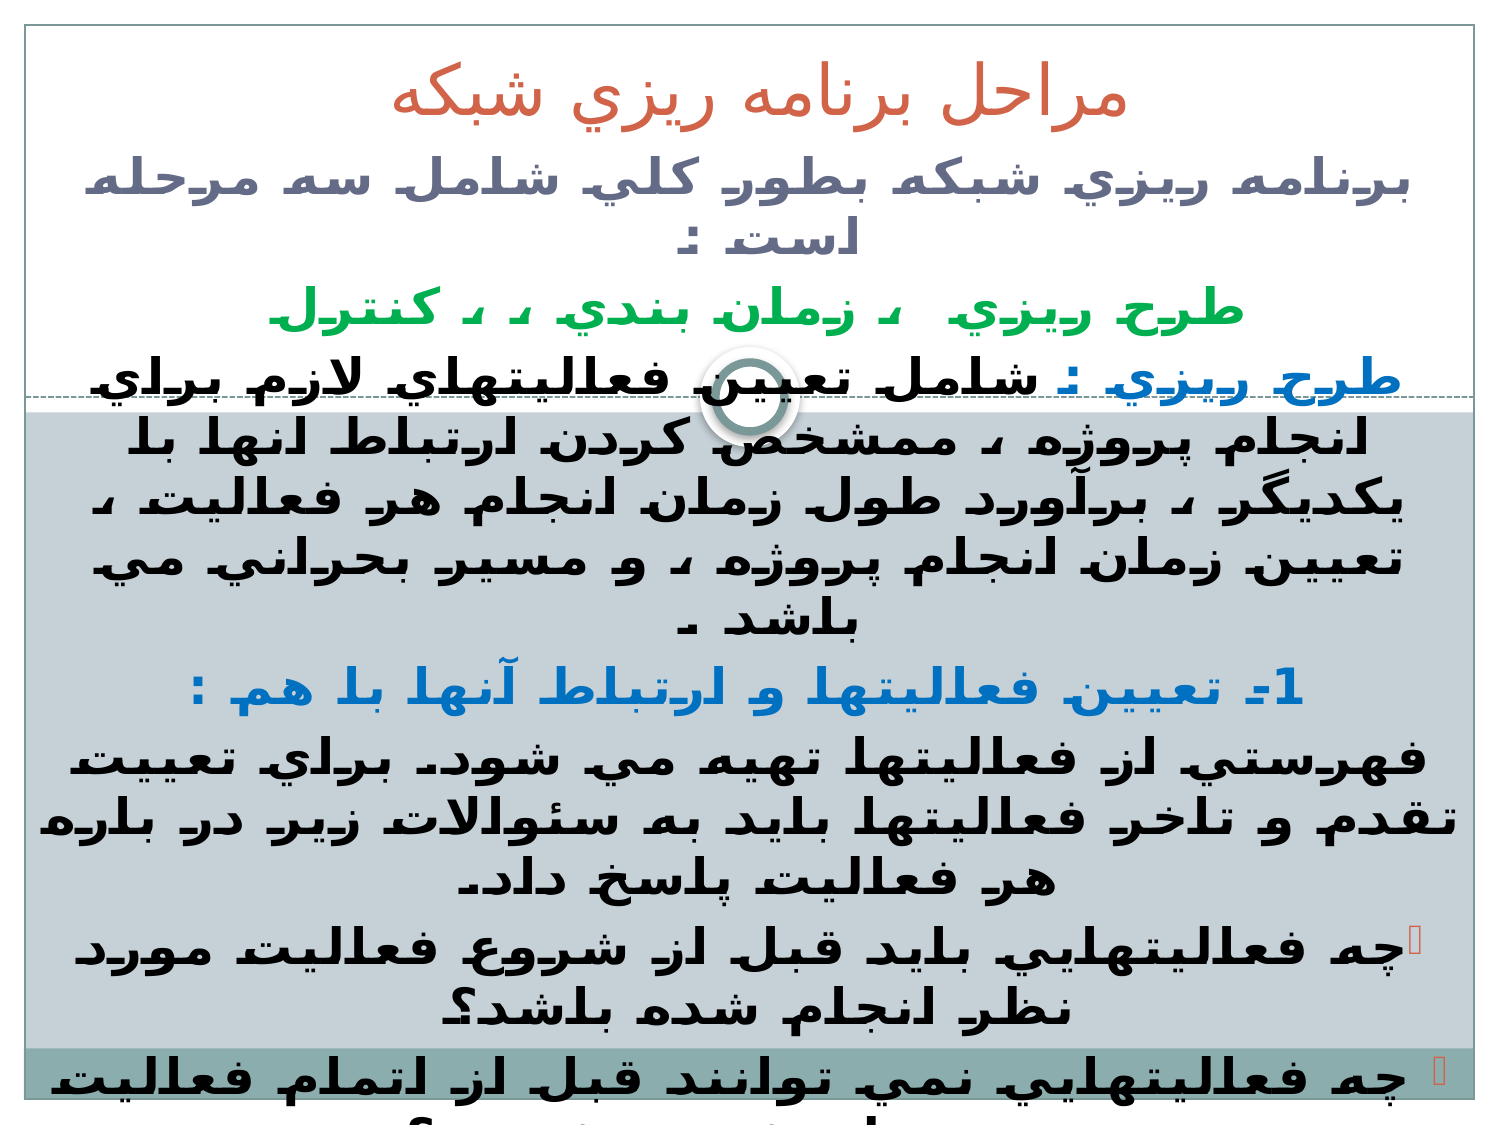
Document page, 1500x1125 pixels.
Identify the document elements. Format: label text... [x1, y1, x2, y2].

subtitle برنامه ريزي شبكه بطور كلي شامل سه مرحله است : طرح ريزي ، زمان بندي ، ، كنترل طرح ريزي : شامل تعيين فعاليتهاي لازم براي انجام پروژه ، ممشخص كردن ارتباط انها با يكديگر ، برآورد طول زمان انجام هر فعاليت ، تعيين زمان انجام پروژه ، و مسير بحراني مي باشد . 1- تعيين فعاليتها و ارتباط آنها با هم : فهرستي از فعاليتها تهيه مي شود. براي تعييت تقدم و تاخر فعاليتها بايد به سئوالات زير در باره هر فعاليت پاسخ داد. چه فعاليتهايي بايد قبل از شروع فعاليت مورد نظر انجام شده باشد؟ چه فعاليتهايي نمي توانند قبل از اتمام فعاليت مورد نظر شروع شوند ؟ چه فعاليتهايي مي توانند همزمان با فعاليت موردنظر شروع شوند؟ [24, 137, 1475, 1125]
title مراحل برنامه ريزي شبكه [112, 37, 1388, 138]
